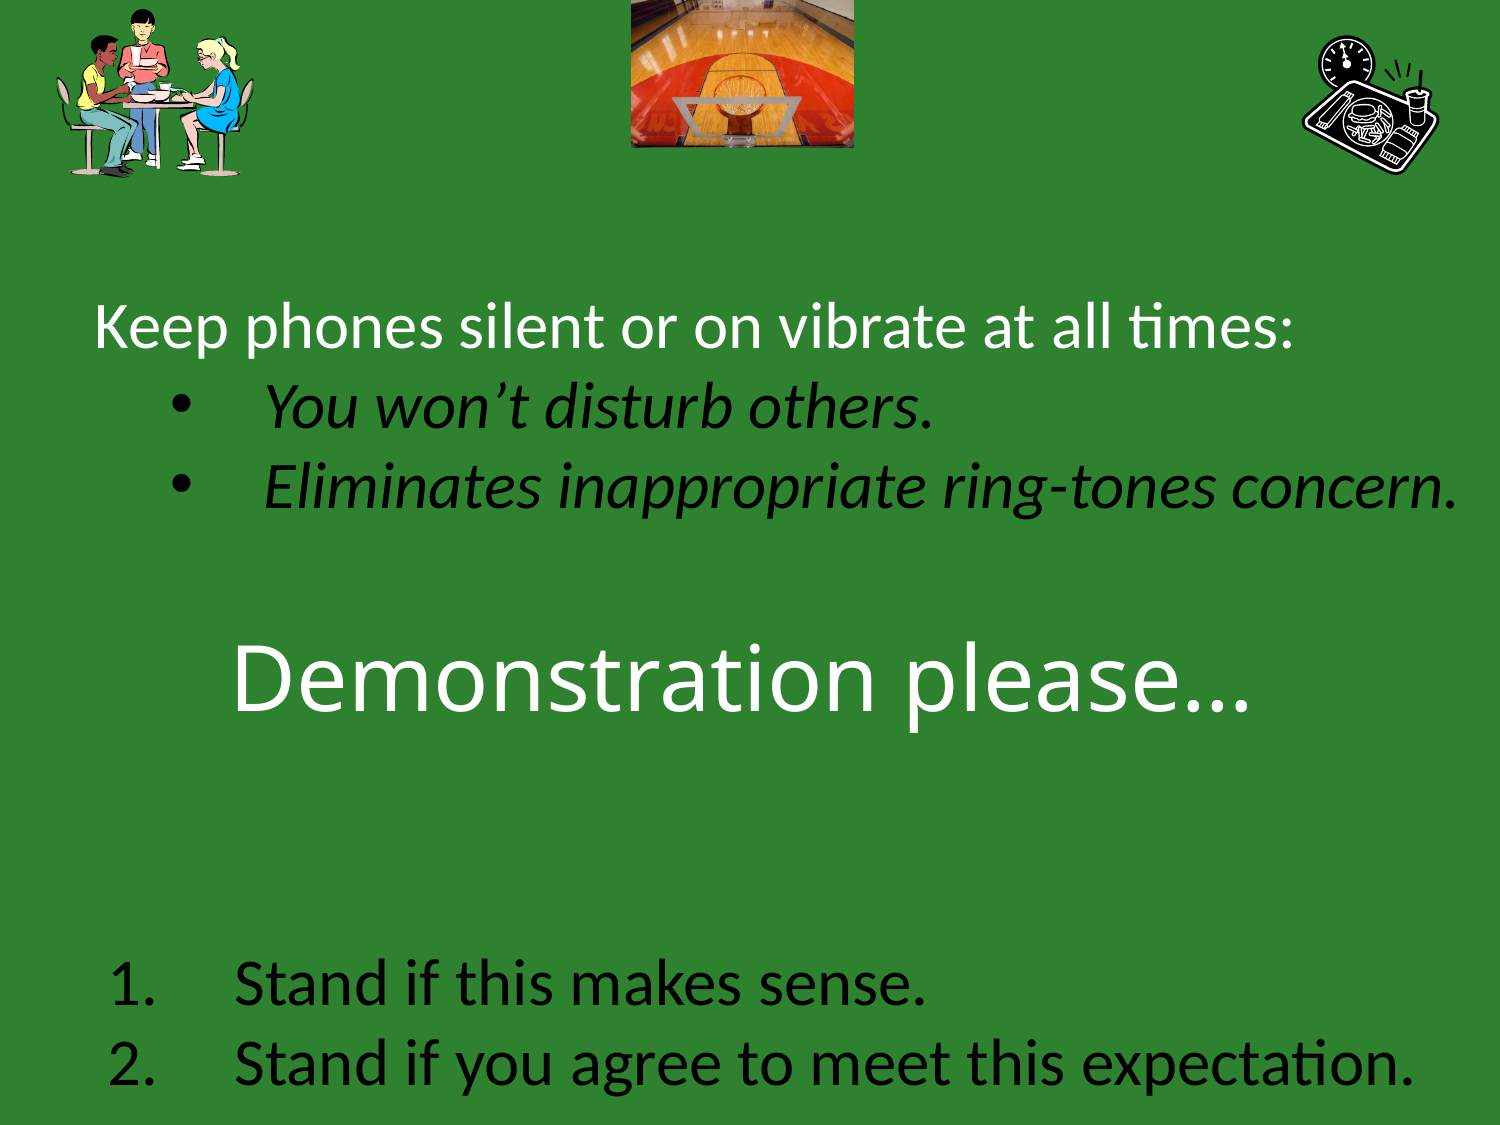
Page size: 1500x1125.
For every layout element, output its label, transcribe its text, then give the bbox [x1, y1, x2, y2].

picture [631, 0, 854, 148]
text_box Stand if this makes sense. Stand if you agree to meet this expectation. [92, 924, 1443, 1113]
picture [52, 6, 258, 179]
text_box Demonstration please… [214, 612, 1271, 738]
picture [1299, 34, 1441, 179]
text_box Keep phones silent or on vibrate at all times: You won’t disturb others. Eliminates inappropriate ring-tones concern. [5, 274, 1480, 530]
